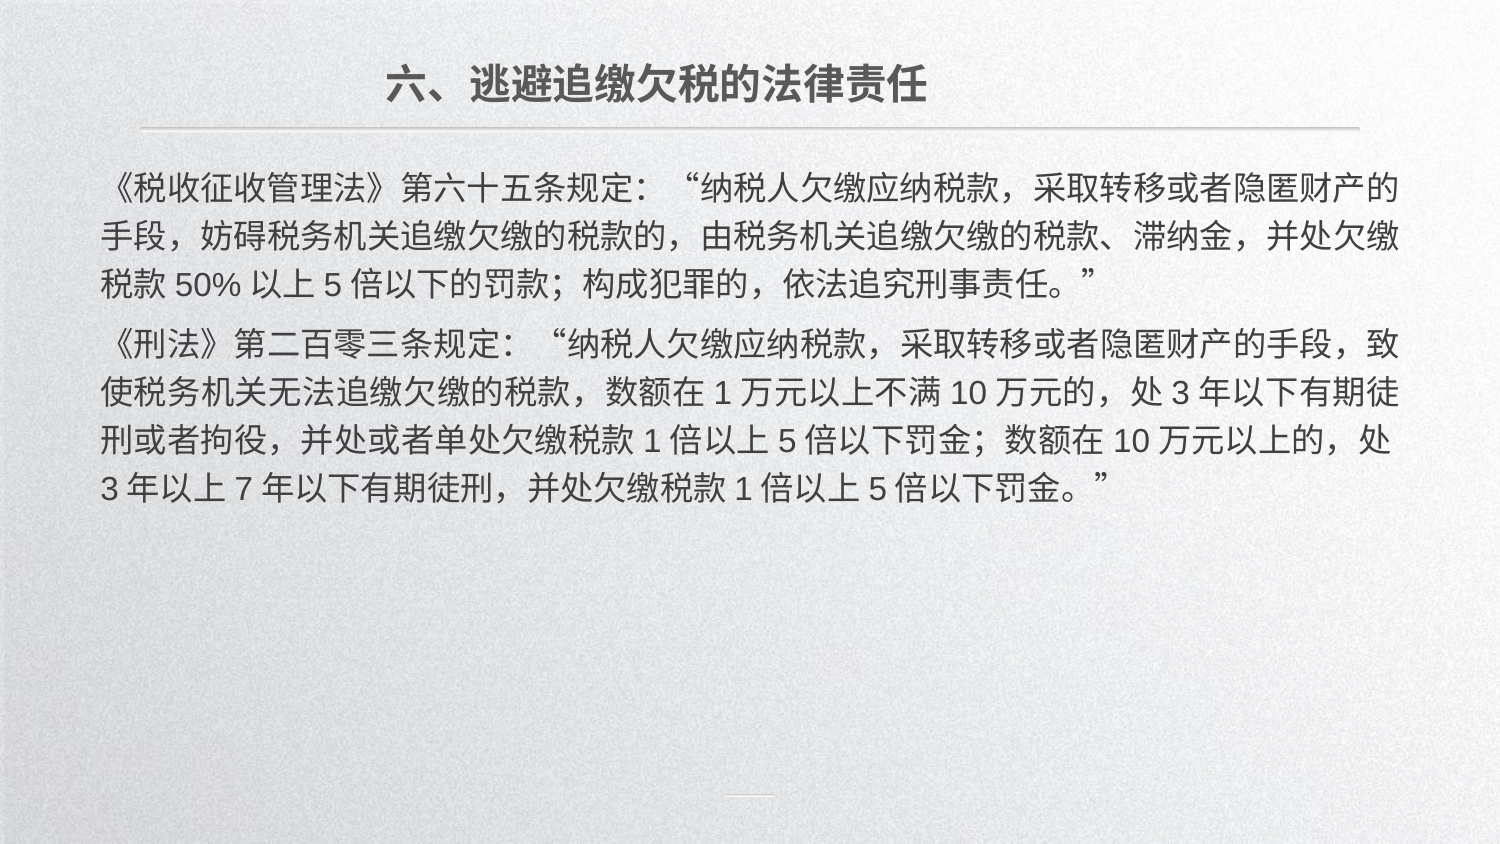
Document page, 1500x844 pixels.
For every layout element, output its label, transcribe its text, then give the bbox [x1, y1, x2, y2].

picture [0, 0, 1500, 844]
text_box 《税收征收管理法》第六十五条规定：“纳税人欠缴应纳税款，采取转移或者隐匿财产的手段，妨碍税务机关追缴欠缴的税款的，由税务机关追缴欠缴的税款、滞纳金，并处欠缴税款50%以上5倍以下的罚款；构成犯罪的，依法追究刑事责任。” 《刑法》第二百零三条规定：“纳税人欠缴应纳税款，采取转移或者隐匿财产的手段，致使税务机关无法追缴欠缴的税款，数额在1万元以上不满10万元的，处3年以下有期徒刑或者拘役，并处或者单处欠缴税款1倍以上5倍以下罚金；数额在10万元以上的，处3年以上7年以下有期徒刑，并处欠缴税款1倍以上5倍以下罚金。” [100, 159, 1400, 508]
text_box 六、逃避追缴欠税的法律责任 [80, 52, 1234, 114]
